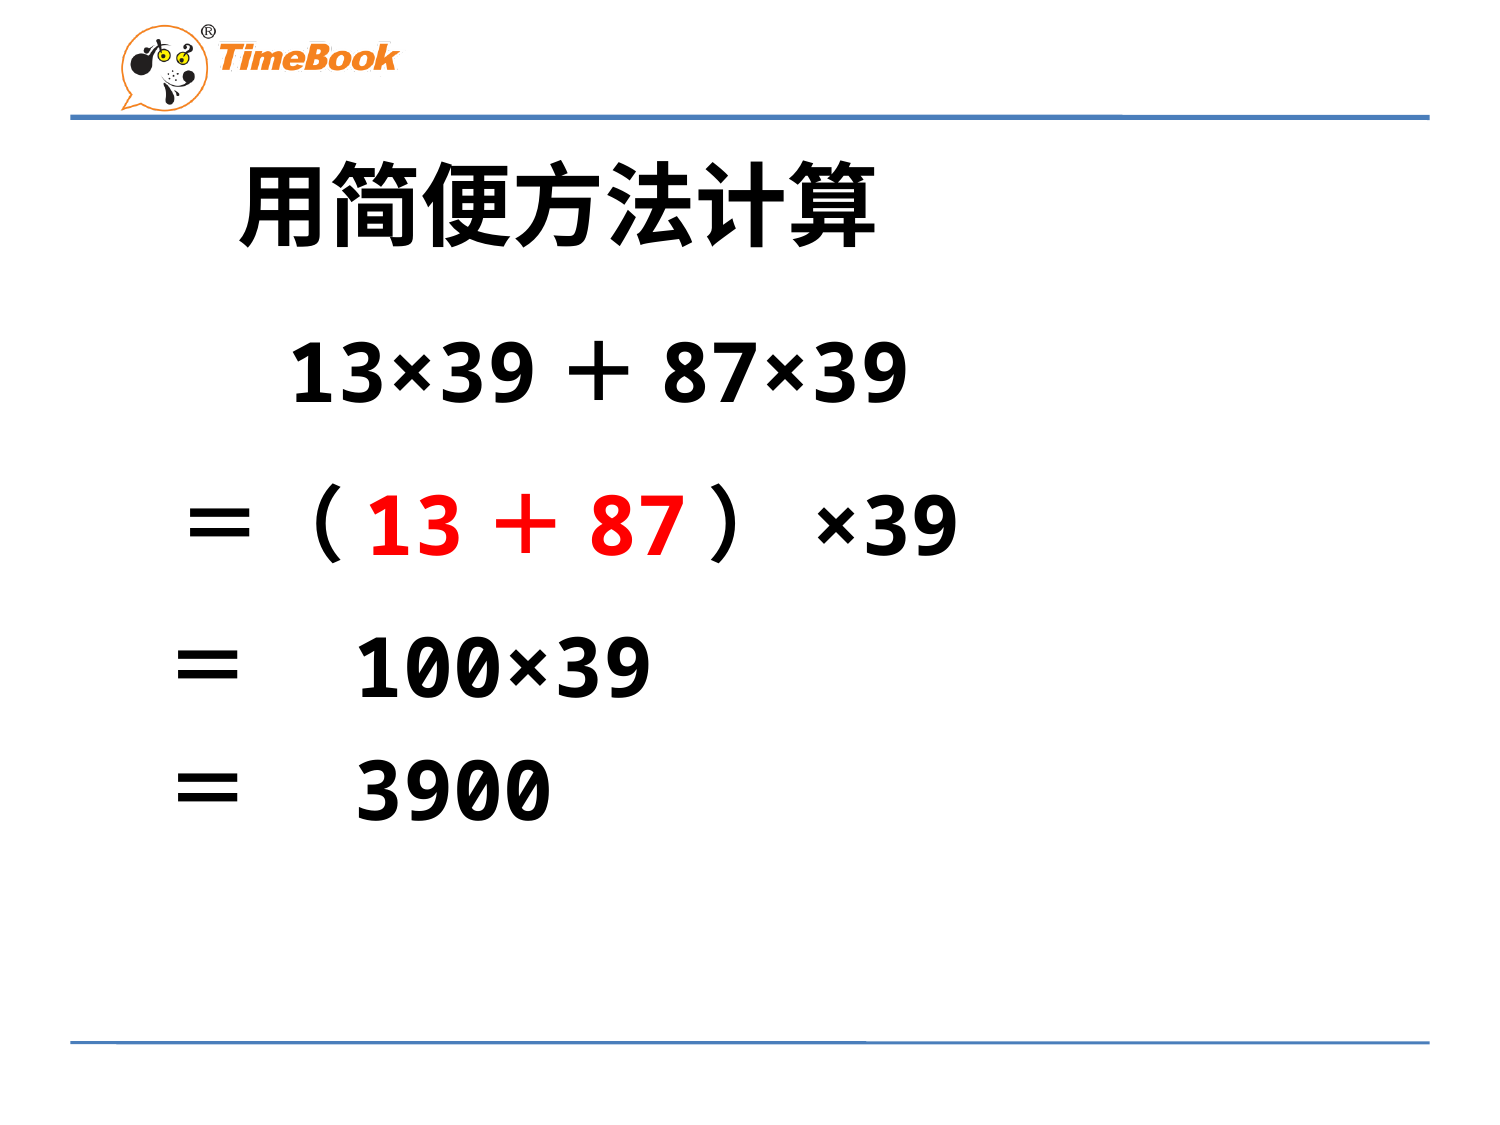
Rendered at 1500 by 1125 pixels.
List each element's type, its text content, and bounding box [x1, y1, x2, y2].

text_box 用简便方法计算 [222, 140, 1133, 266]
text_box ＝ 3900 [151, 729, 790, 845]
text_box ＝ 100×39 [151, 607, 790, 722]
list 13×39＋87×39 [272, 323, 1008, 433]
picture [118, 22, 408, 113]
text_box ＝（13＋87）×39 [163, 465, 979, 580]
